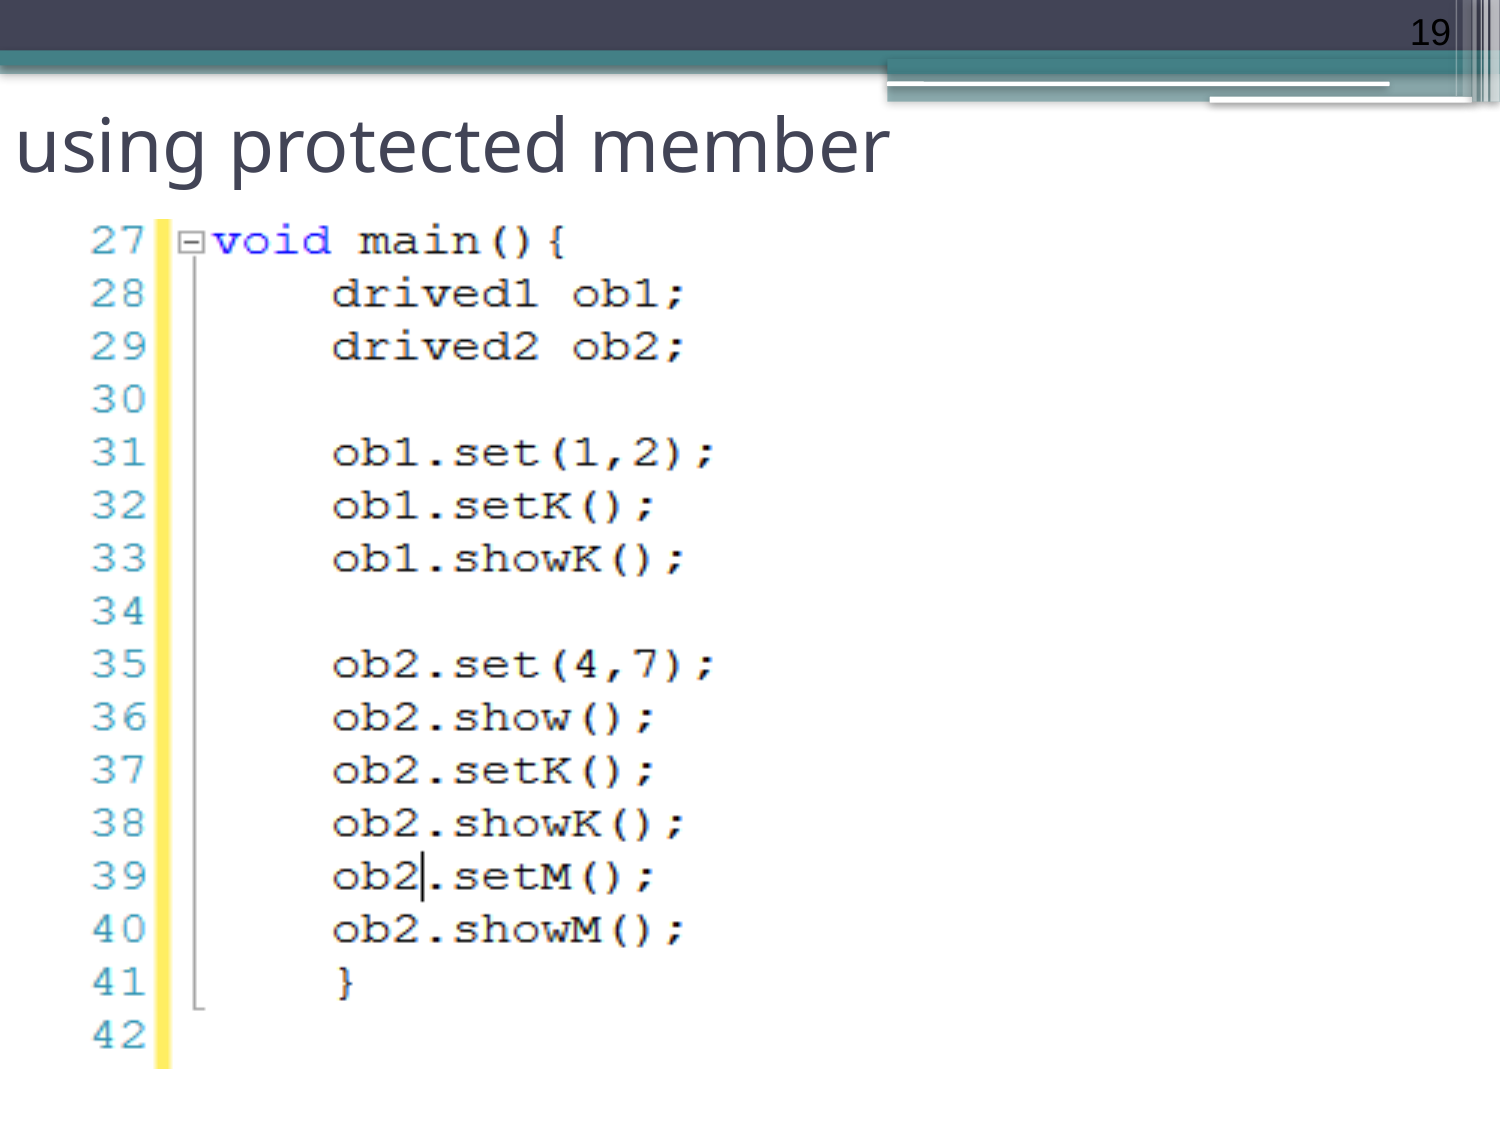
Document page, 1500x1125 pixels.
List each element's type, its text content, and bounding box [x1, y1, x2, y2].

slide_number 19 [1341, 0, 1466, 61]
title using protected member [0, 54, 1350, 230]
picture [40, 219, 1223, 1069]
